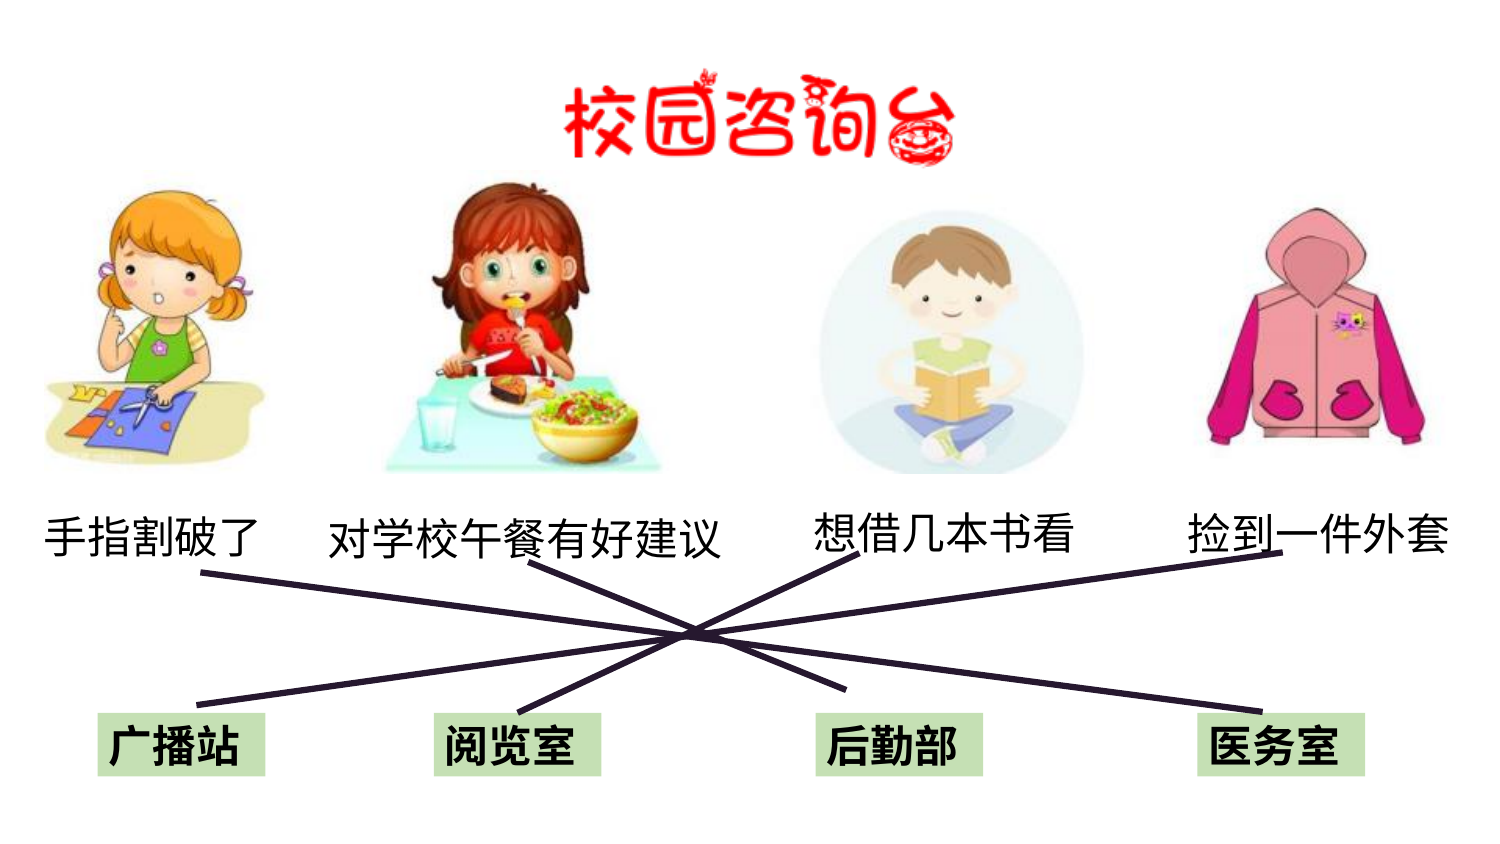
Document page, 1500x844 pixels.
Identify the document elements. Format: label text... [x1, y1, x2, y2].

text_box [860, 706, 1263, 712]
text_box 捡到一件外套 [1176, 501, 1500, 565]
text_box 想借几本书看 [802, 500, 1216, 552]
picture [44, 61, 1449, 474]
text_box 医务室 [1197, 712, 1366, 777]
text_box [517, 706, 860, 713]
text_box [196, 552, 1283, 706]
text_box 阅览室 [433, 712, 602, 777]
text_box 后勤部 [815, 712, 984, 777]
text_box 广播站 [97, 712, 266, 777]
text_box 手指割破了 [32, 504, 352, 569]
text_box 对学校午餐有好建议 [316, 505, 802, 552]
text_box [200, 706, 517, 712]
